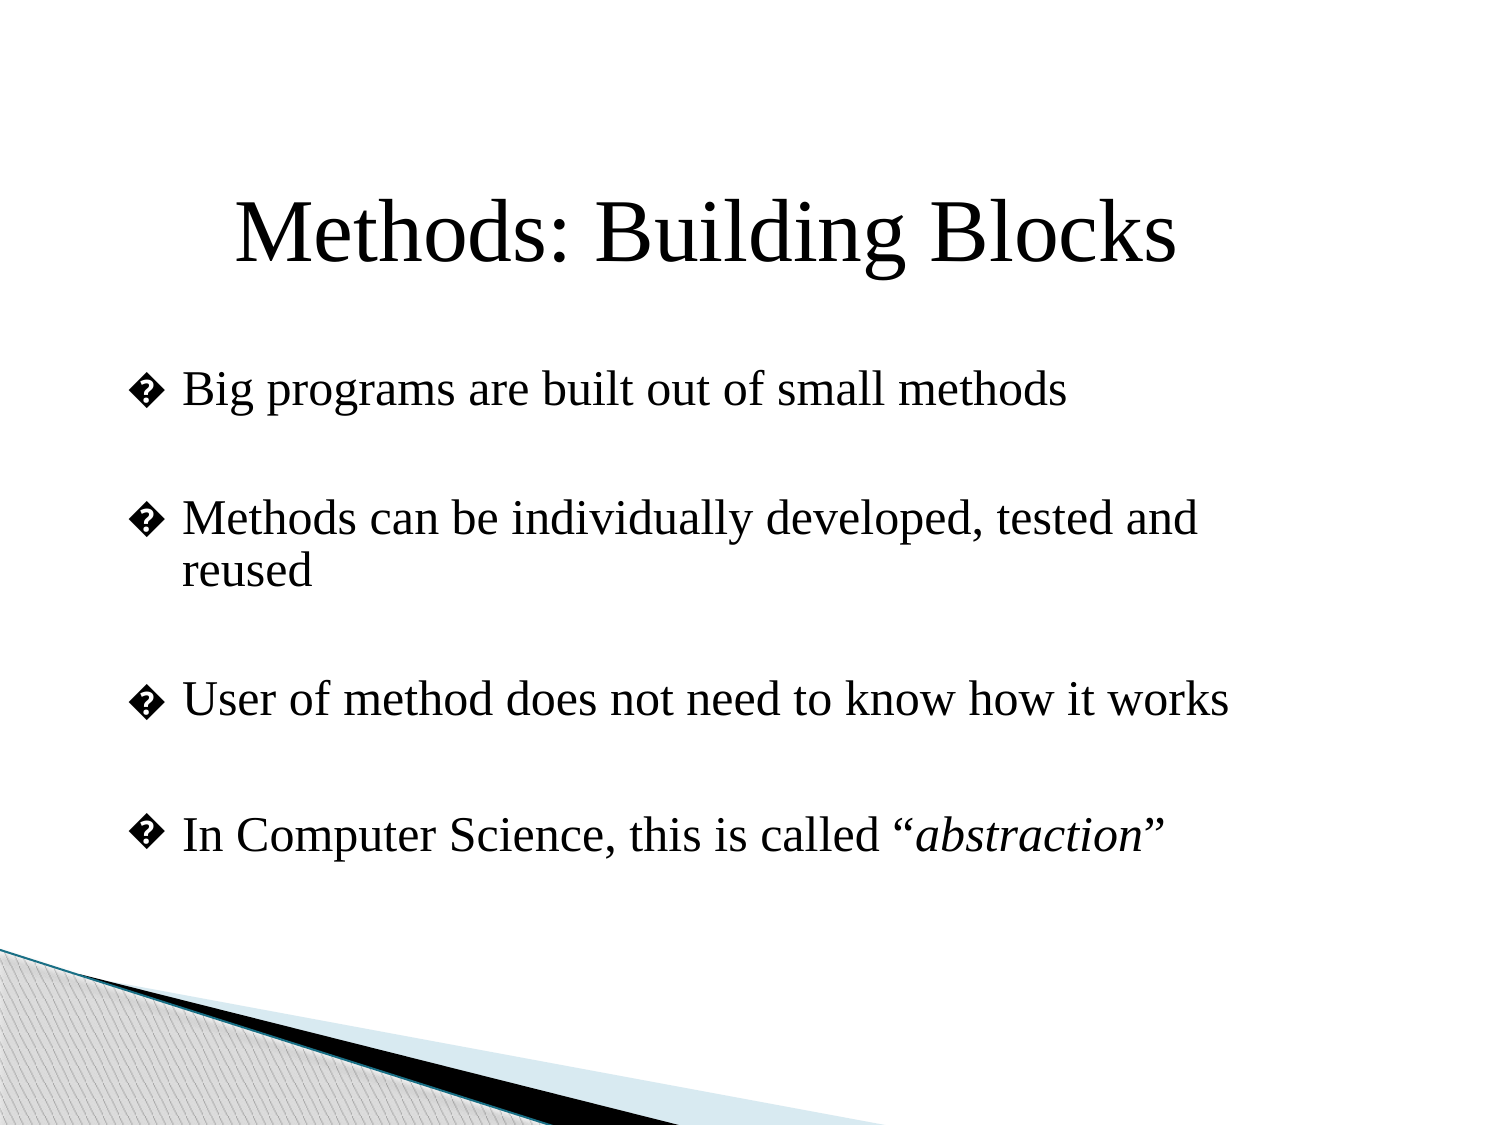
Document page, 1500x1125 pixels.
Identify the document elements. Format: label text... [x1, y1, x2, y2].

text_box Methods: Building Blocks Big programs are built out of small methods Methods can be individually developed, tested and reused User of method does not need to know how it works In Computer Science, this is called “abstraction” [182, 196, 1243, 869]
text_box � � � � [127, 360, 167, 859]
